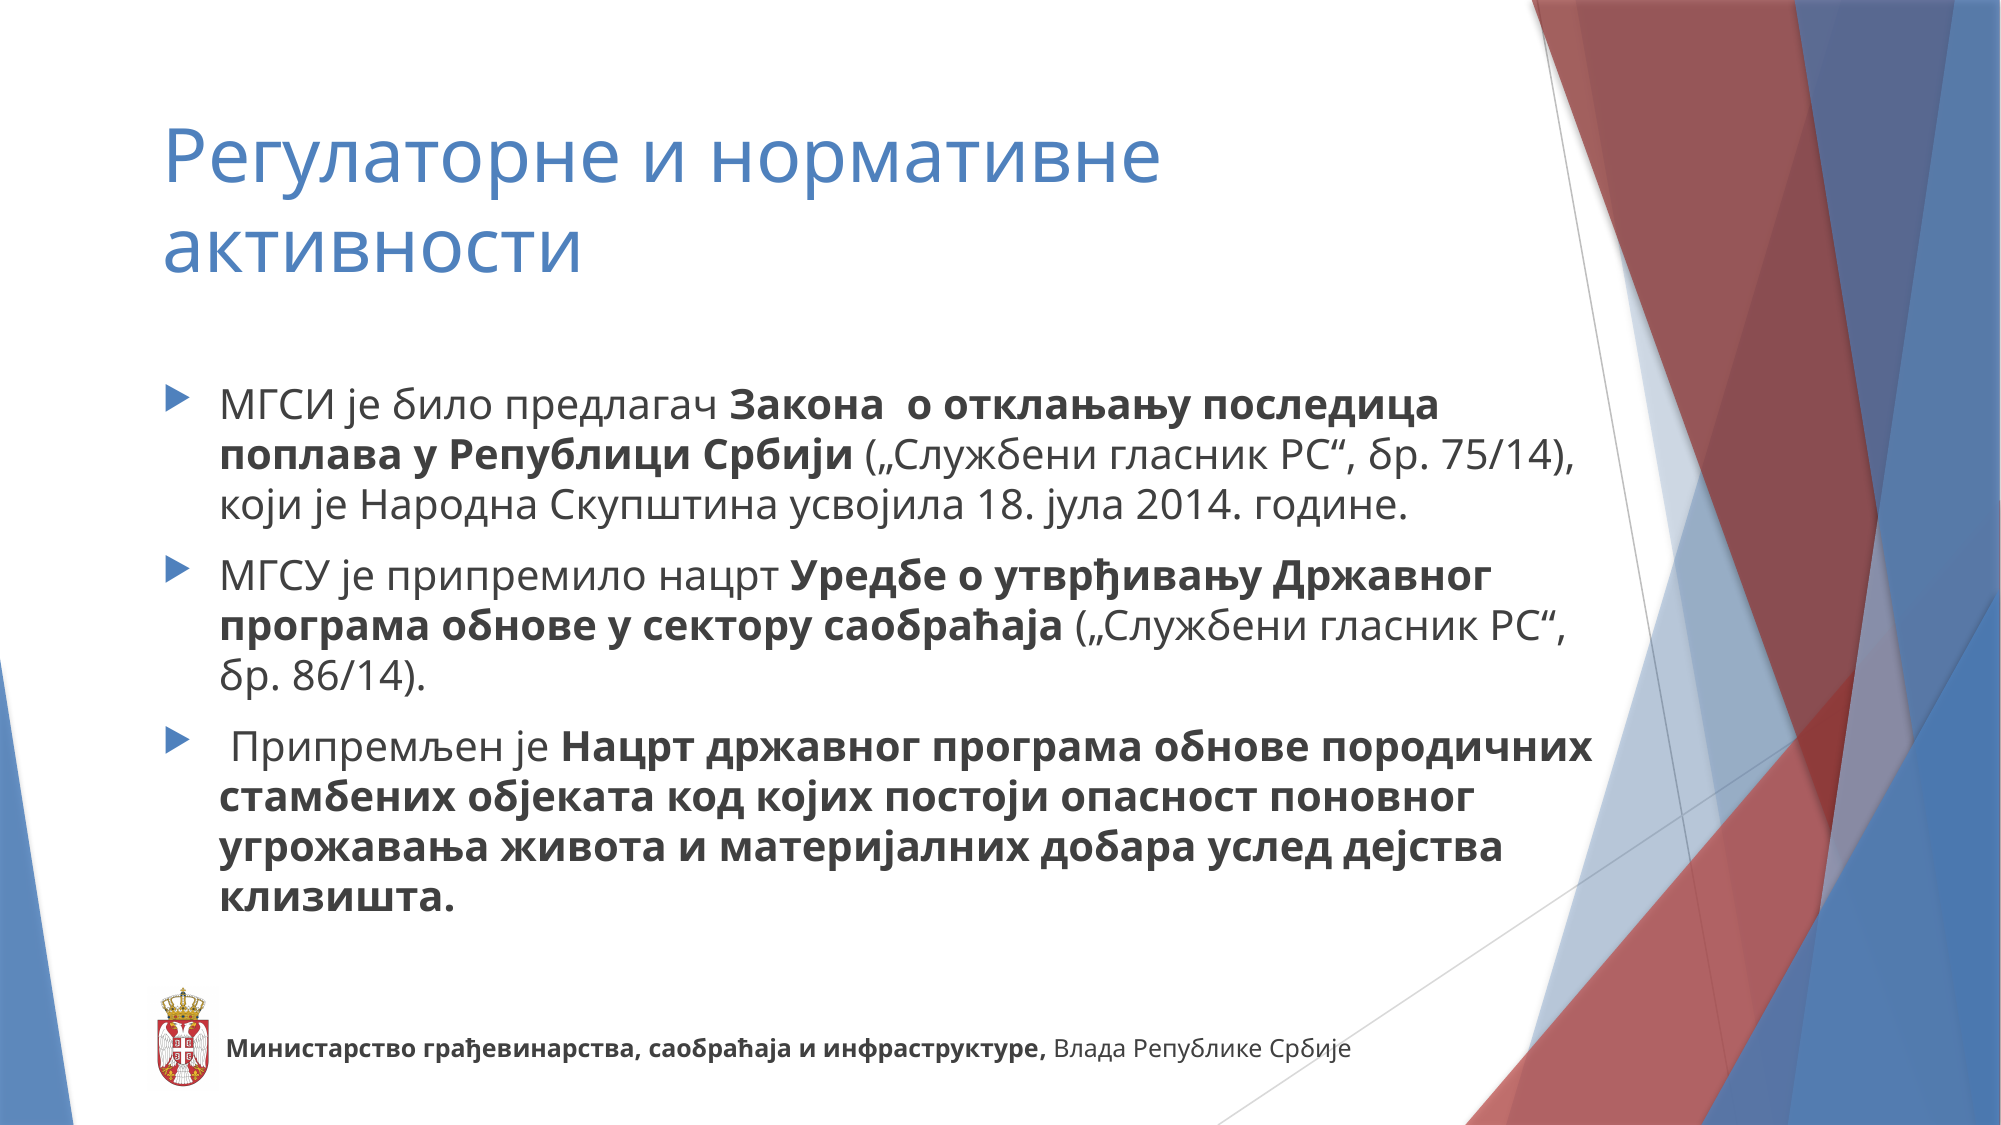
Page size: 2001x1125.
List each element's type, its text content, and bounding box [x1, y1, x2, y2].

text_box Министарство грађевинарства, саобраћаја и инфраструктуре, Влада Републике Србије [210, 1025, 1387, 1105]
title Регулаторне и нормативне активности [147, 99, 1558, 317]
list МГСИ је било предлагач Закона о отклањању последица поплава у Републици Србији („Службени гласник РС“, бр. 75/14), који је Народна Скупштина усвојила 18. јула 2014. године. МГСУ је припремило нацрт Уредбе о утврђивању Државног програма обнове у сектору саобраћаја („Службени гласник РС“, бр. 86/14). Припремљен је Нацрт државног програма обнове породичних стамбених објеката код којих постоји опасност поновног угрожавања живота и материјалних добара услед дејства клизишта. [147, 299, 1630, 1024]
picture [147, 986, 219, 1091]
